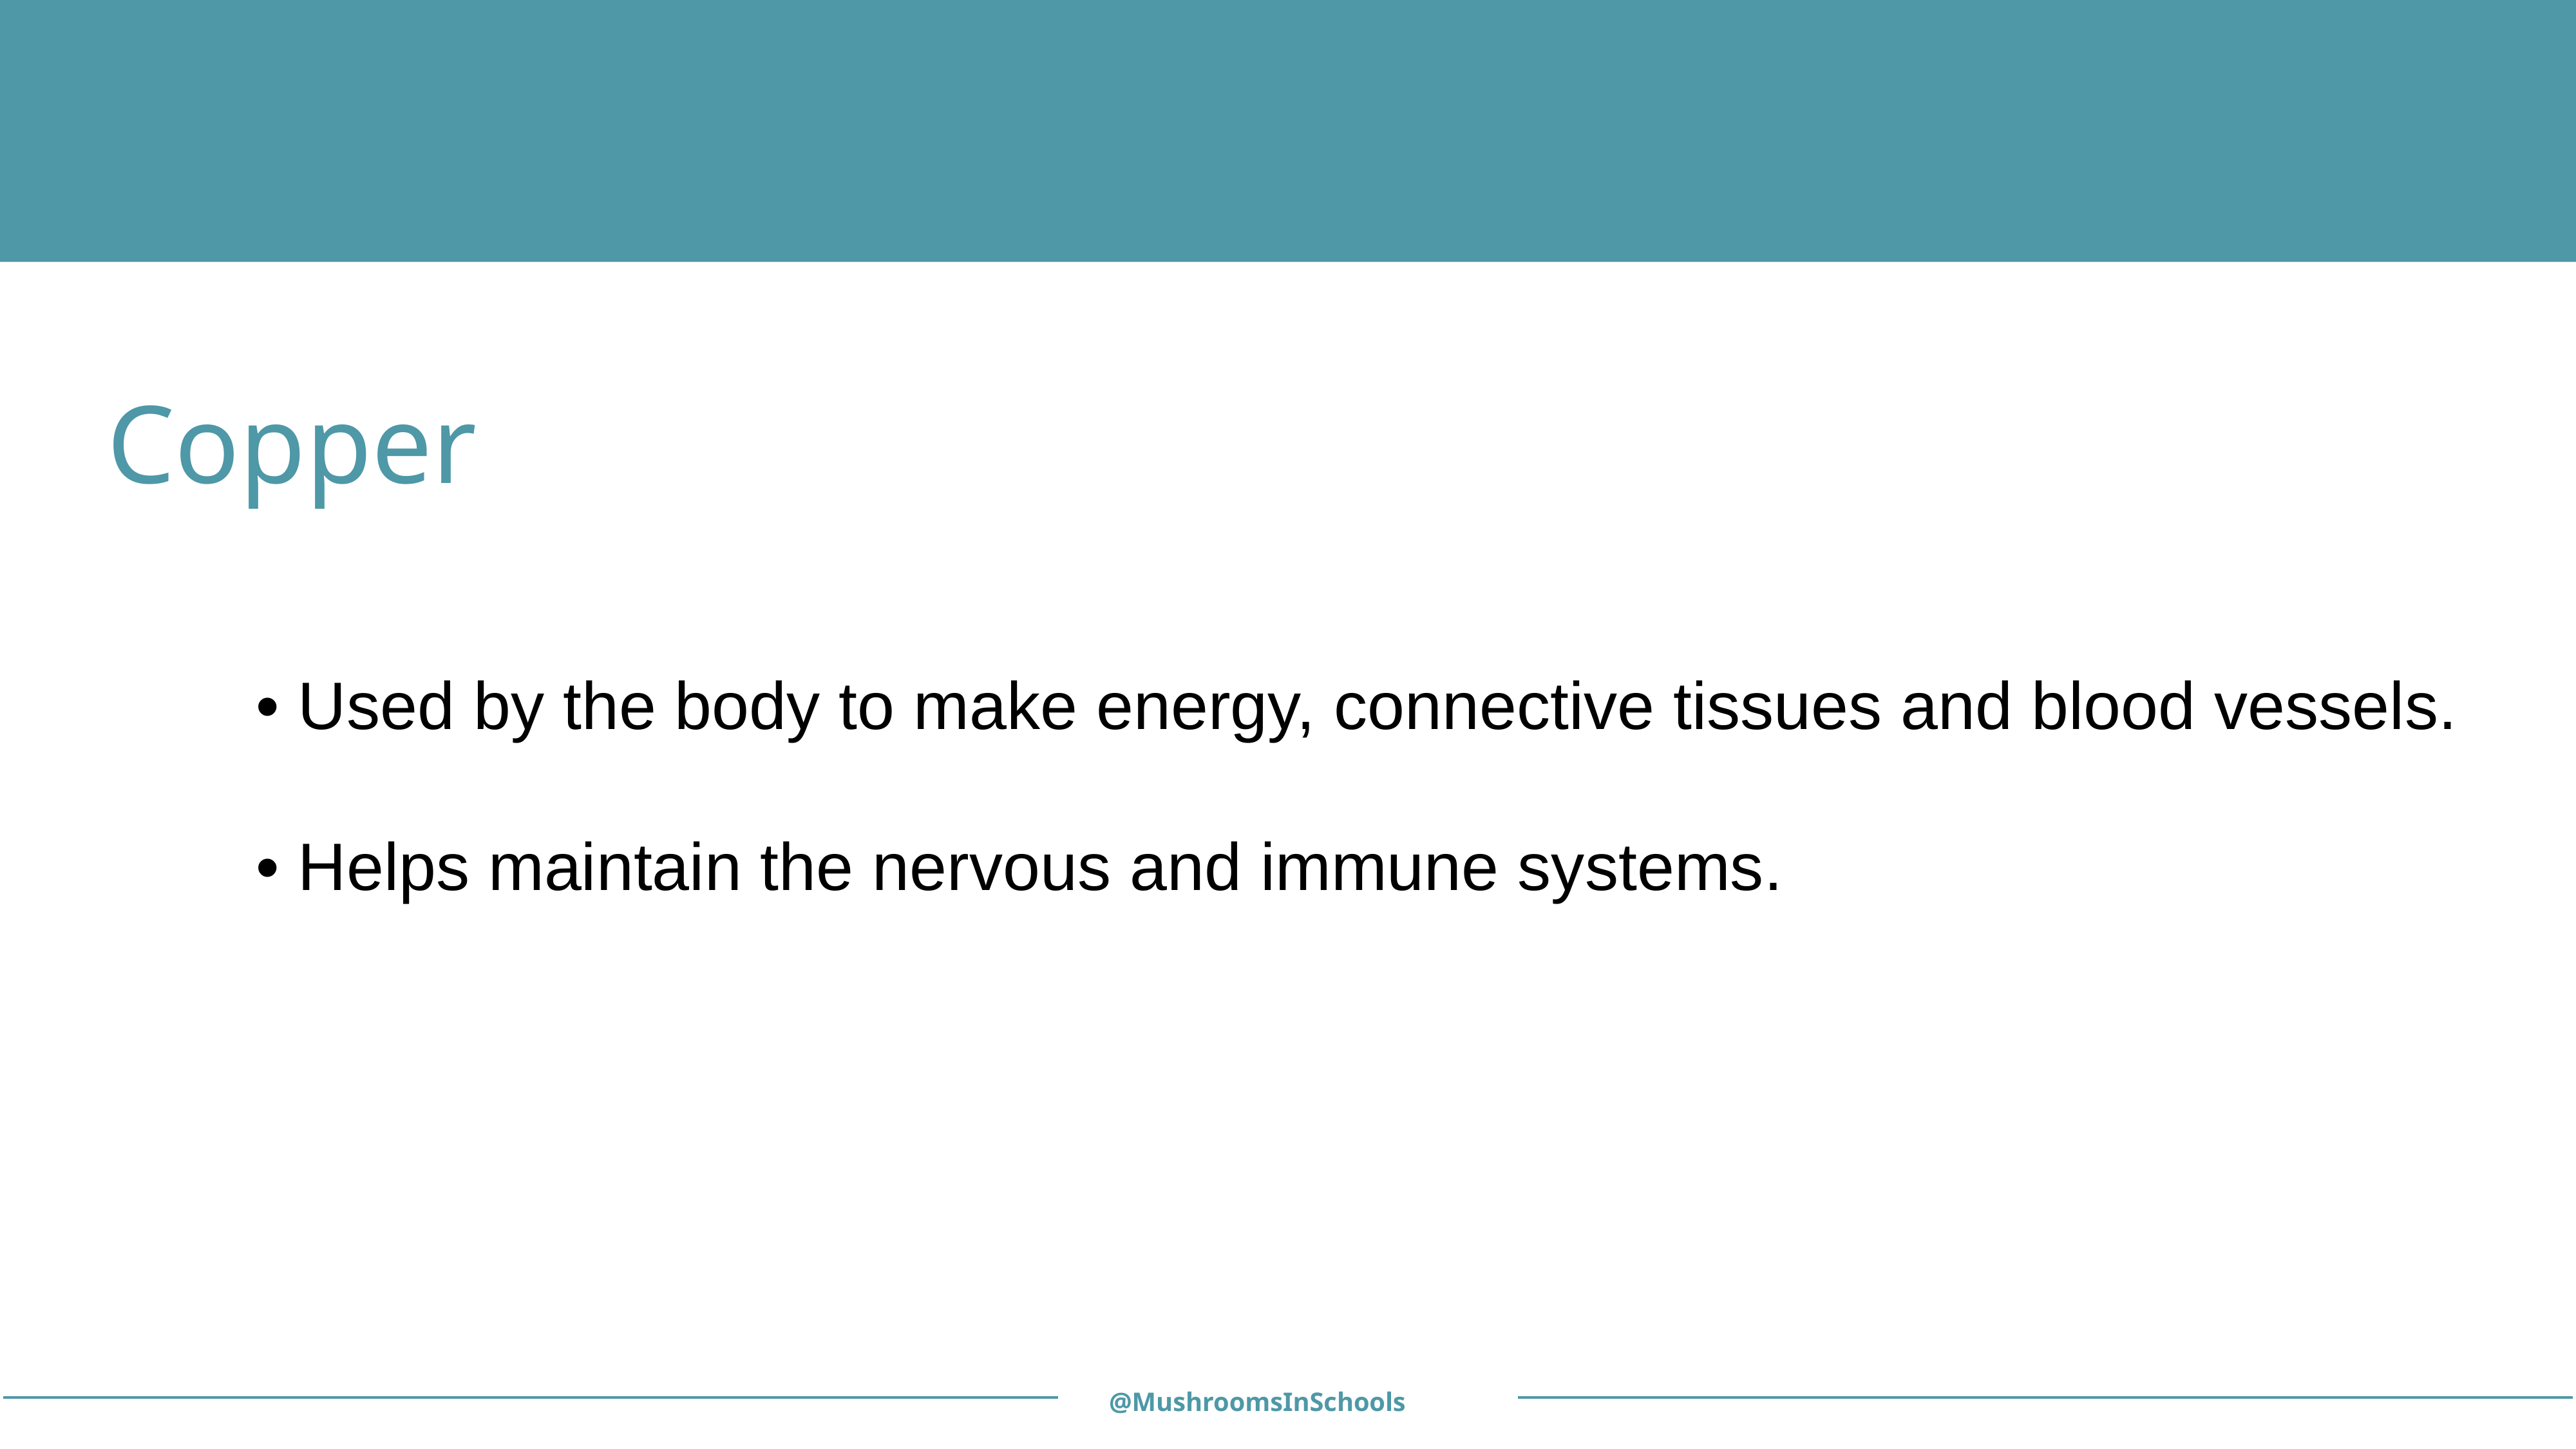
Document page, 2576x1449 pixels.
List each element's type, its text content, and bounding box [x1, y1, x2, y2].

text_box • Used by the body to make energy, connective tissues and blood vessels. • Helps maintain the nervous and immune systems. [251, 657, 2522, 909]
text_box Copper [102, 370, 483, 510]
text_box @MushroomsInSchools [1103, 1359, 1473, 1423]
text_box [0, 0, 2576, 262]
